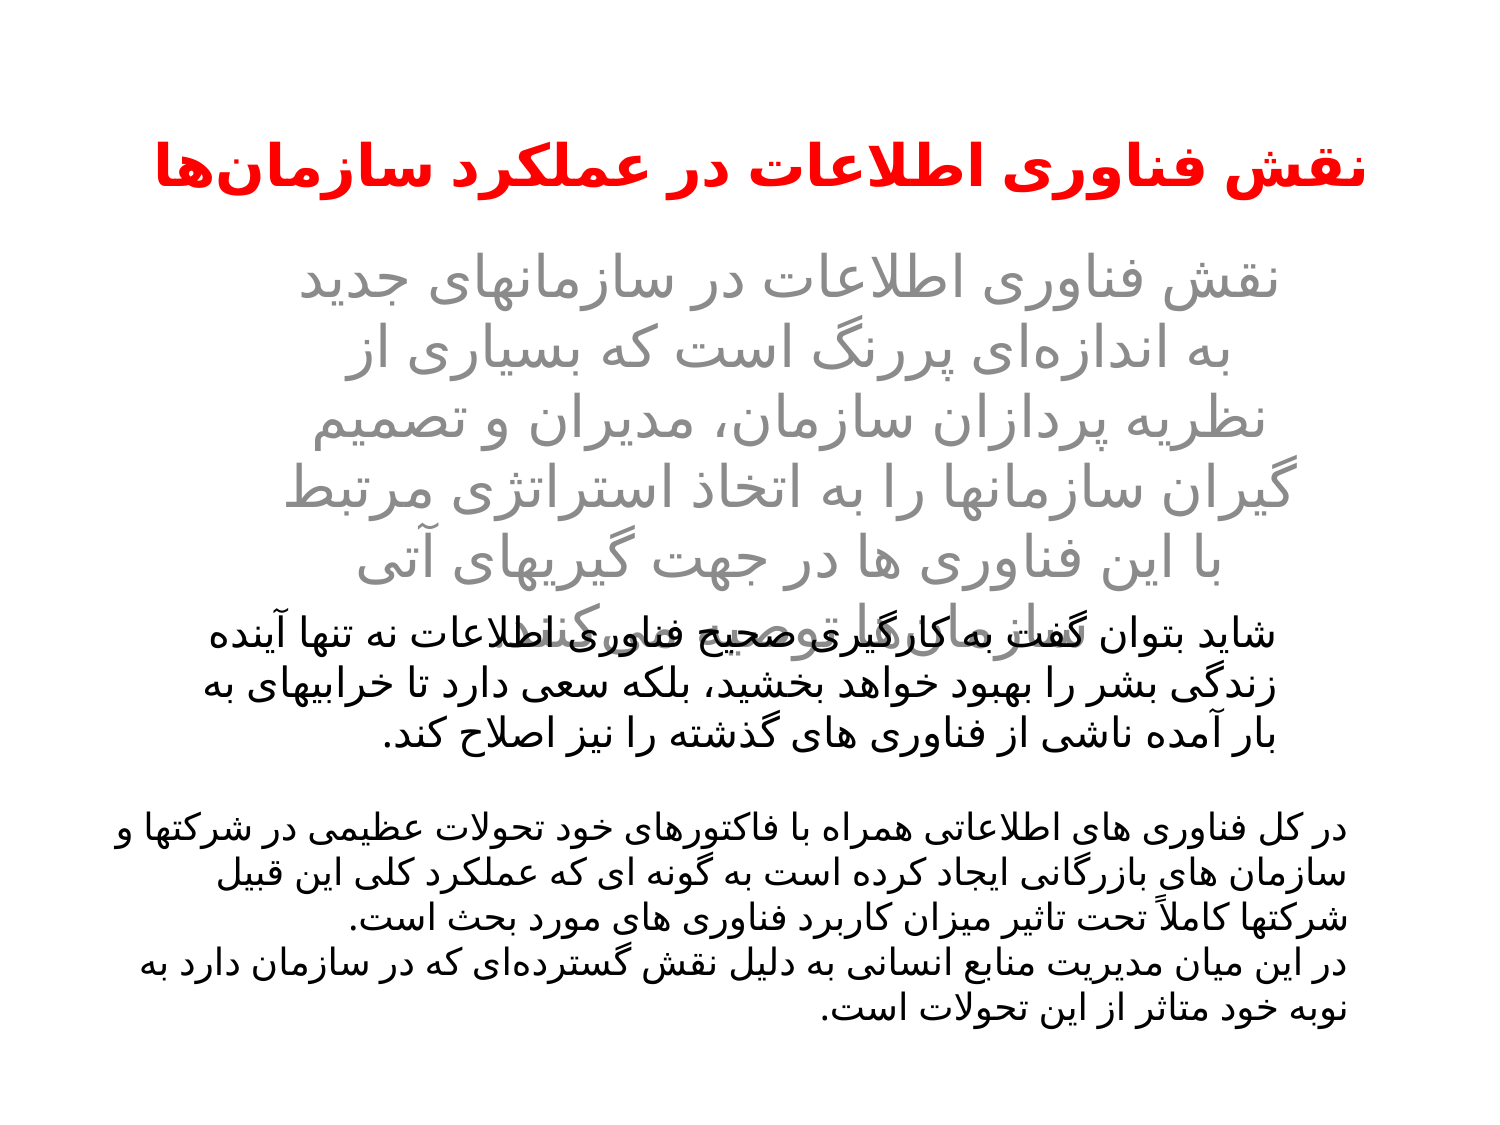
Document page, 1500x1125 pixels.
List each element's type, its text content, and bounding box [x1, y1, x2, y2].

text_box شاید بتوان گفت به کارگیری صحیح فناوری اطلاعات نه تنها آینده زندگی بشر را بهبود خواهد بخشید، بلکه سعی دارد تا خرابیهای به بار آمده ناشی از فناوری های گذشته را نیز اصلاح کند. [147, 597, 1294, 763]
text_box در کل فناوری های اطلاعاتی همراه با فاکتورهای خود تحولات عظیمی در شرکتها و سازمان های بازرگانی ایجاد کرده است به گونه ای که عملکرد کلی این قبیل شرکتها کاملاً تحت تاثیر میزان کاربرد فناوری های مورد بحث است. در این میان مدیریت منابع انسانی به دلیل نقش گسترده‌ای که در سازمان دارد به نوبه خود متاثر از این تحولات است. [88, 795, 1365, 1081]
title نقش فناوری اطلاعات در عملکرد سازمان‌ها [123, 42, 1399, 284]
subtitle نقش فناوری اطلاعات در سازمانهای جدید به اندازه‌ای پررنگ است که بسیاری از نظریه پردازان سازمان، مدیران و تصمیم گیران سازمانها را به اتخاذ استراتژی مرتبط با این فناوری ها در جهت گیریهای آتی سازمان‌ها توصیه می‌کنند. [265, 231, 1316, 520]
